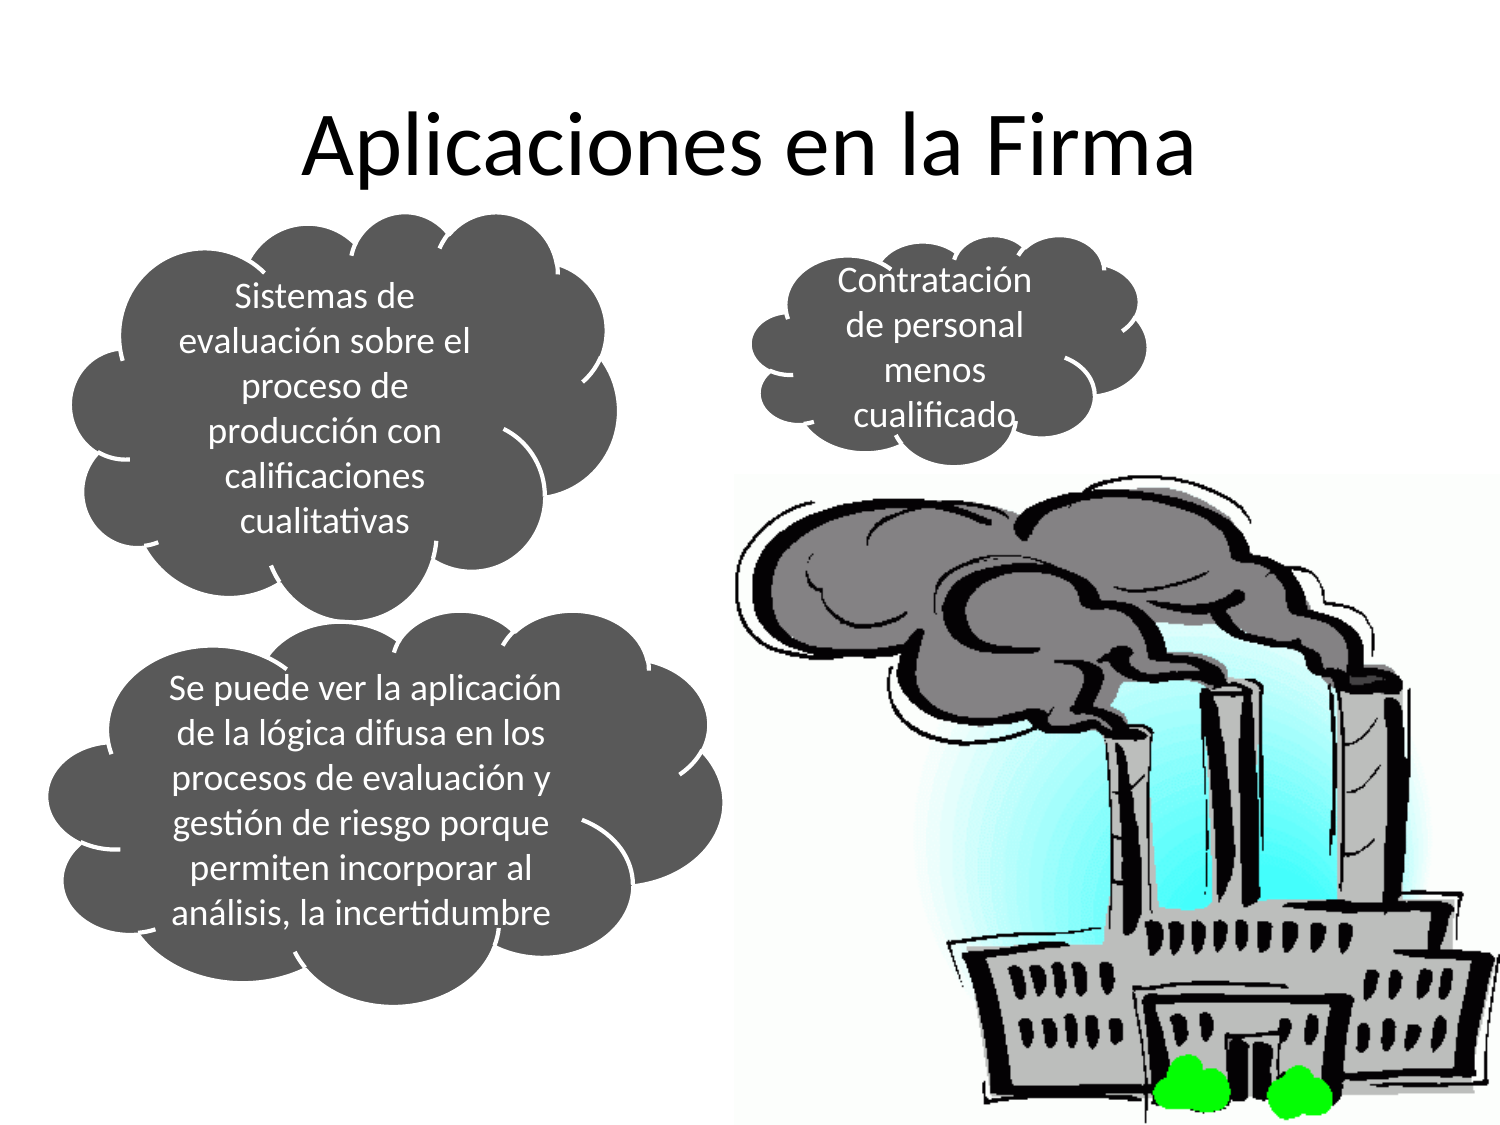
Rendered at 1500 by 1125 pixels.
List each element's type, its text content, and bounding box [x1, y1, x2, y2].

text_box Se puede ver la aplicación de la lógica difusa en los procesos de evaluación y gestión de riesgo porque permiten incorporar al análisis, la incertidumbre [44, 608, 727, 1010]
text_box Contratación de personal menos cualificado [747, 233, 1151, 470]
title Aplicaciones en la Firma [75, 45, 1425, 233]
picture [734, 474, 1500, 1125]
text_box Sistemas de evaluación sobre el proceso de producción con calificaciones cualitativas [67, 210, 622, 623]
